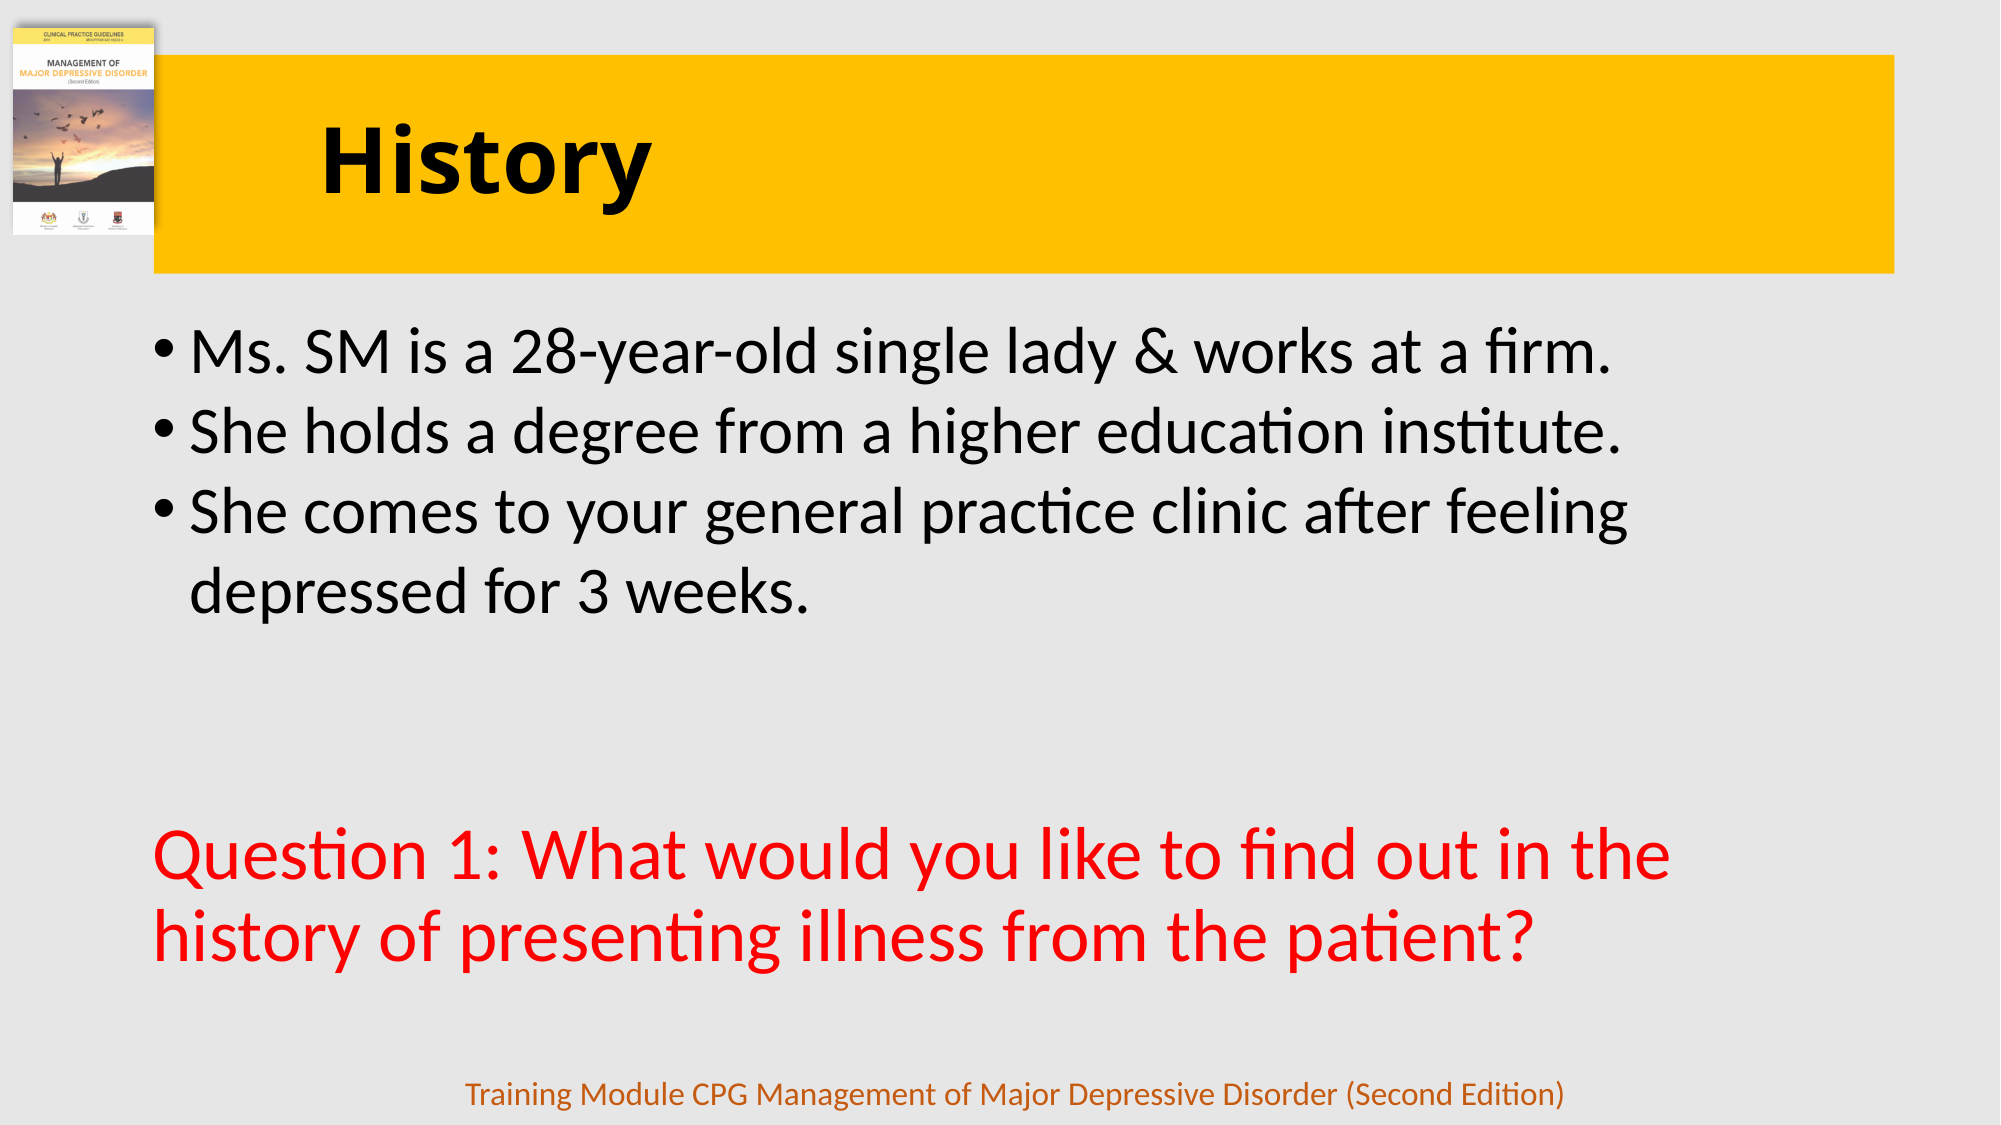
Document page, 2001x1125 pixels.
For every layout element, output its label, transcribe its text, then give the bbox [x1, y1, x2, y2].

title History [153, 54, 1895, 274]
picture [13, 28, 154, 235]
list Ms. SM is a 28-year-old single lady & works at a firm. She holds a degree from a higher education institute. She comes to your general practice clinic after feeling depressed for 3 weeks. Question 1: What would you like to find out in the history of presenting illness from the patient? [137, 299, 1863, 1014]
text_box Training Module CPG Management of Major Depressive Disorder (Second Edition) [450, 1065, 1832, 1120]
